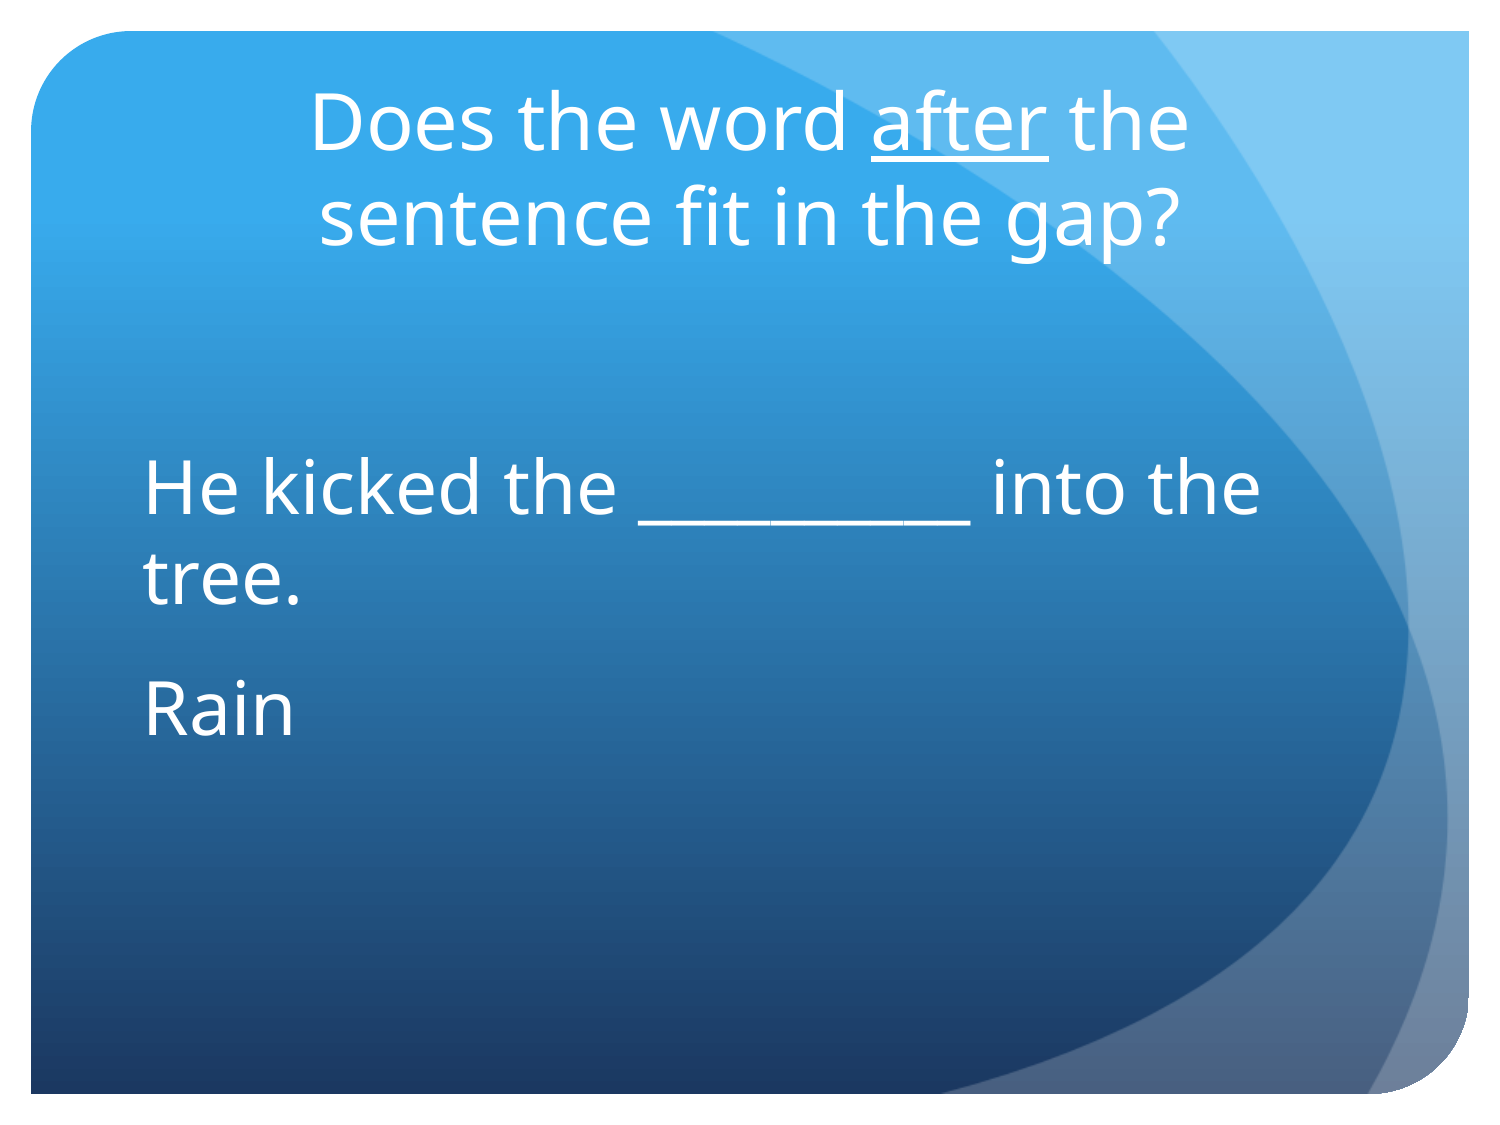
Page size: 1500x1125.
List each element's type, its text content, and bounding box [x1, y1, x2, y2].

list He kicked the __________ into the tree. Rain [127, 299, 1372, 991]
title Does the word after the sentence fit in the gap? [127, 62, 1372, 269]
picture [24, 30, 1473, 1094]
